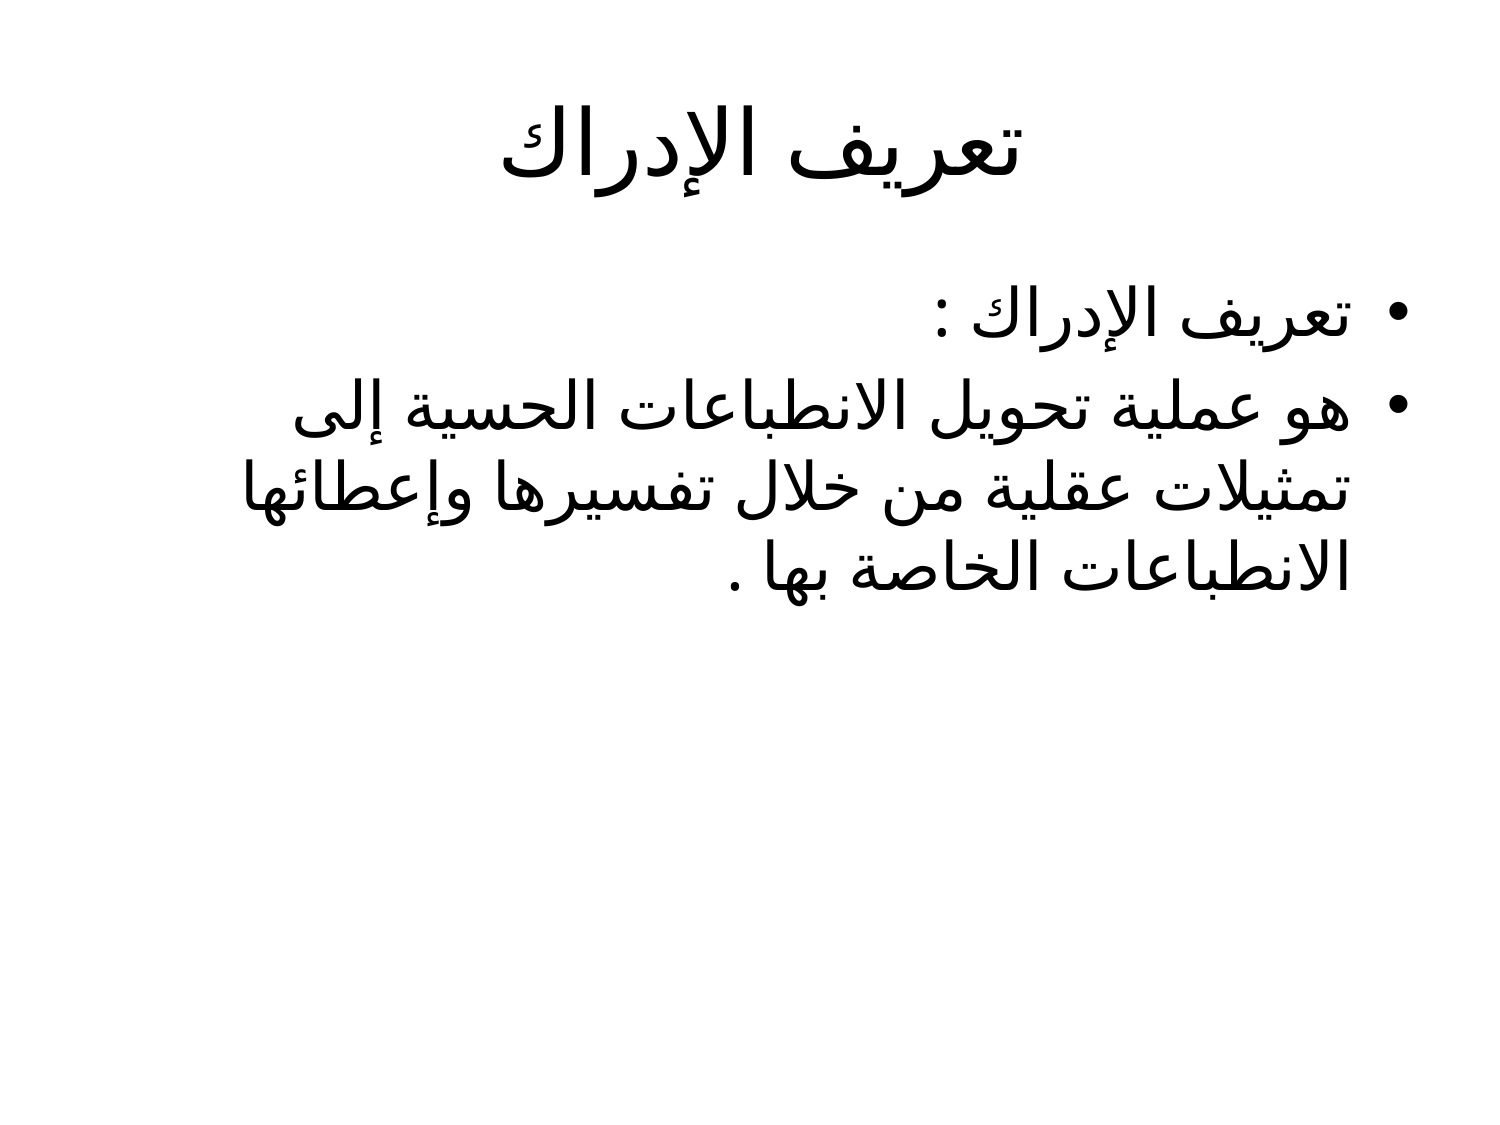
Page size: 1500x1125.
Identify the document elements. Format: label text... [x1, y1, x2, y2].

title تعريف الإدراك [75, 45, 1425, 233]
list تعريف الإدراك : هو عملية تحويل الانطباعات الحسية إلى تمثيلات عقلية من خلال تفسيرها وإعطائها الانطباعات الخاصة بها . [75, 262, 1425, 1005]
